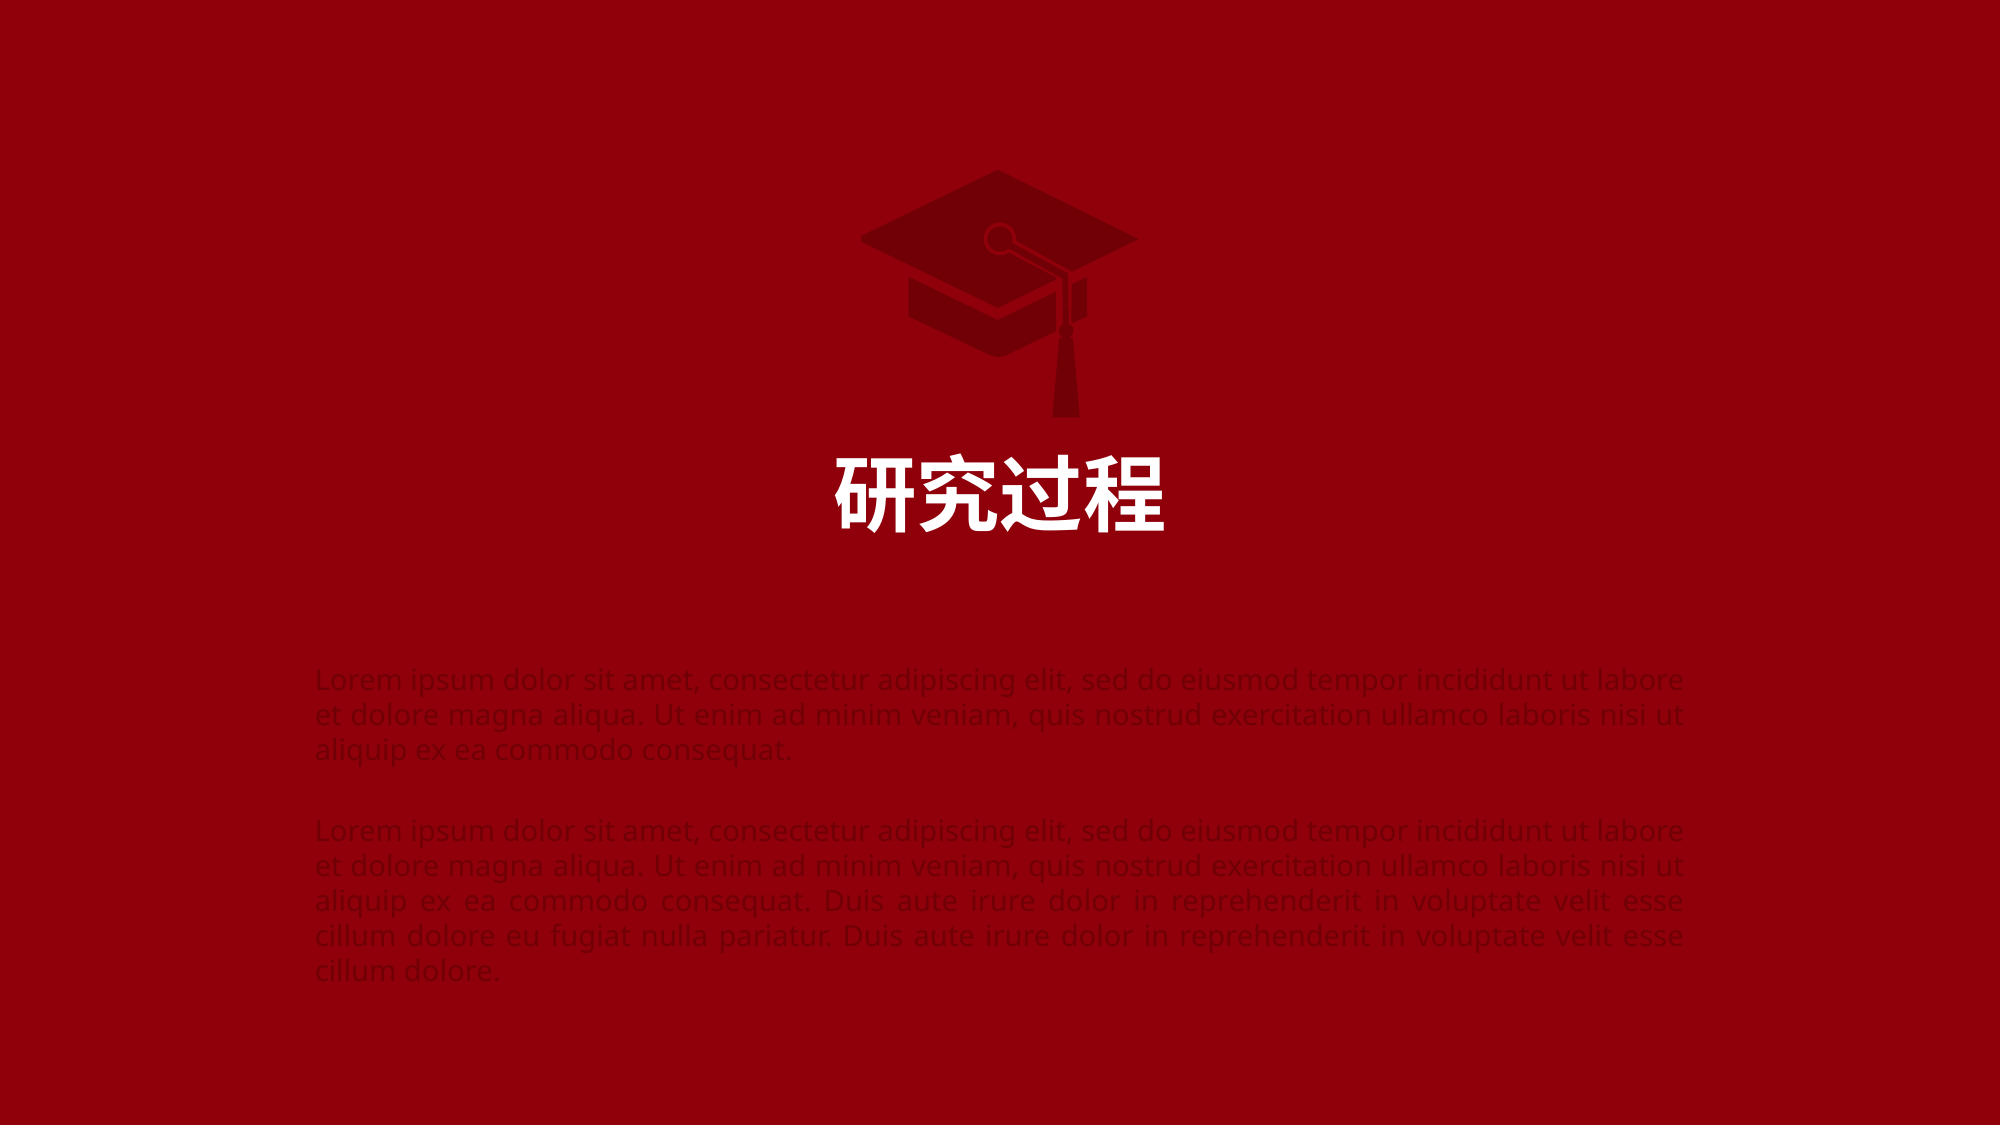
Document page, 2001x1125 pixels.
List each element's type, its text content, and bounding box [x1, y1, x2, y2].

text_box Lorem ipsum dolor sit amet, consectetur adipiscing elit, sed do eiusmod tempor incididunt ut labore et dolore magna aliqua. Ut enim ad minim veniam, quis nostrud exercitation ullamco laboris nisi ut aliquip ex ea commodo consequat. Duis aute irure dolor in reprehenderit in voluptate velit esse cillum dolore eu fugiat nulla pariatur. Duis aute irure dolor in reprehenderit in voluptate velit esse cillum dolore. [300, 804, 1700, 995]
text_box Lorem ipsum dolor sit amet, consectetur adipiscing elit, sed do eiusmod tempor incididunt ut labore et dolore magna aliqua. Ut enim ad minim veniam, quis nostrud exercitation ullamco laboris nisi ut aliquip ex ea commodo consequat. [300, 654, 1700, 774]
title 研究过程 [249, 417, 1750, 551]
